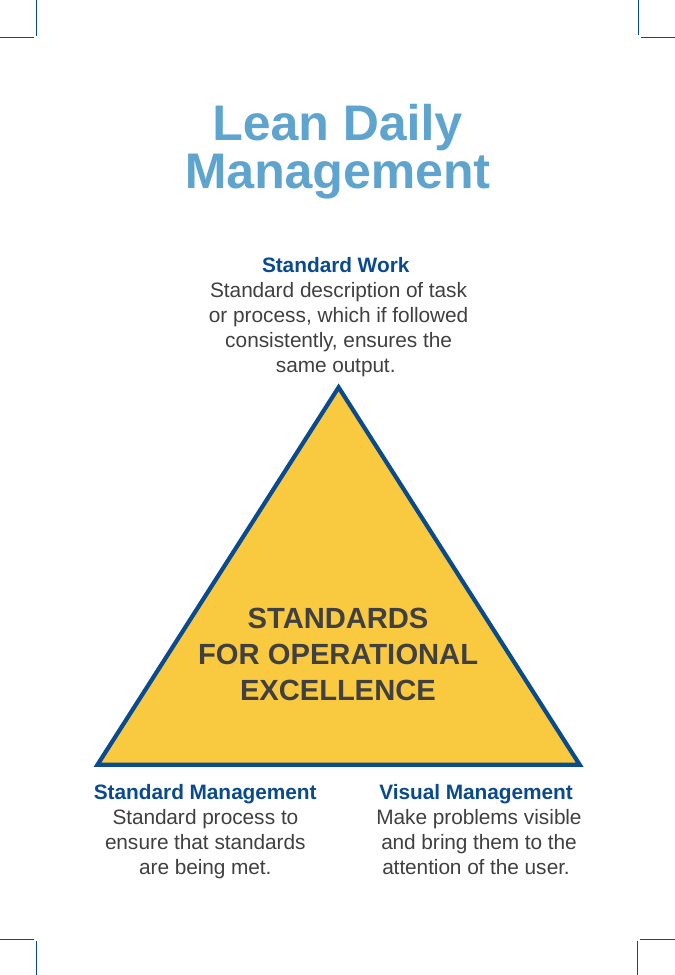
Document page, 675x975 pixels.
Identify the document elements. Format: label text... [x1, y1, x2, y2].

text_box Visual Management Make problems visible and bring them to the attention of the user. [357, 778, 600, 915]
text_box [97, 387, 580, 765]
text_box Standard Management Standard process to ensure that standards are being met. [87, 778, 330, 915]
list Standard Work Standard description of task or process, which if followed consistently, ensures the same output. [201, 251, 476, 387]
title Lean Daily Management [75, 100, 600, 198]
